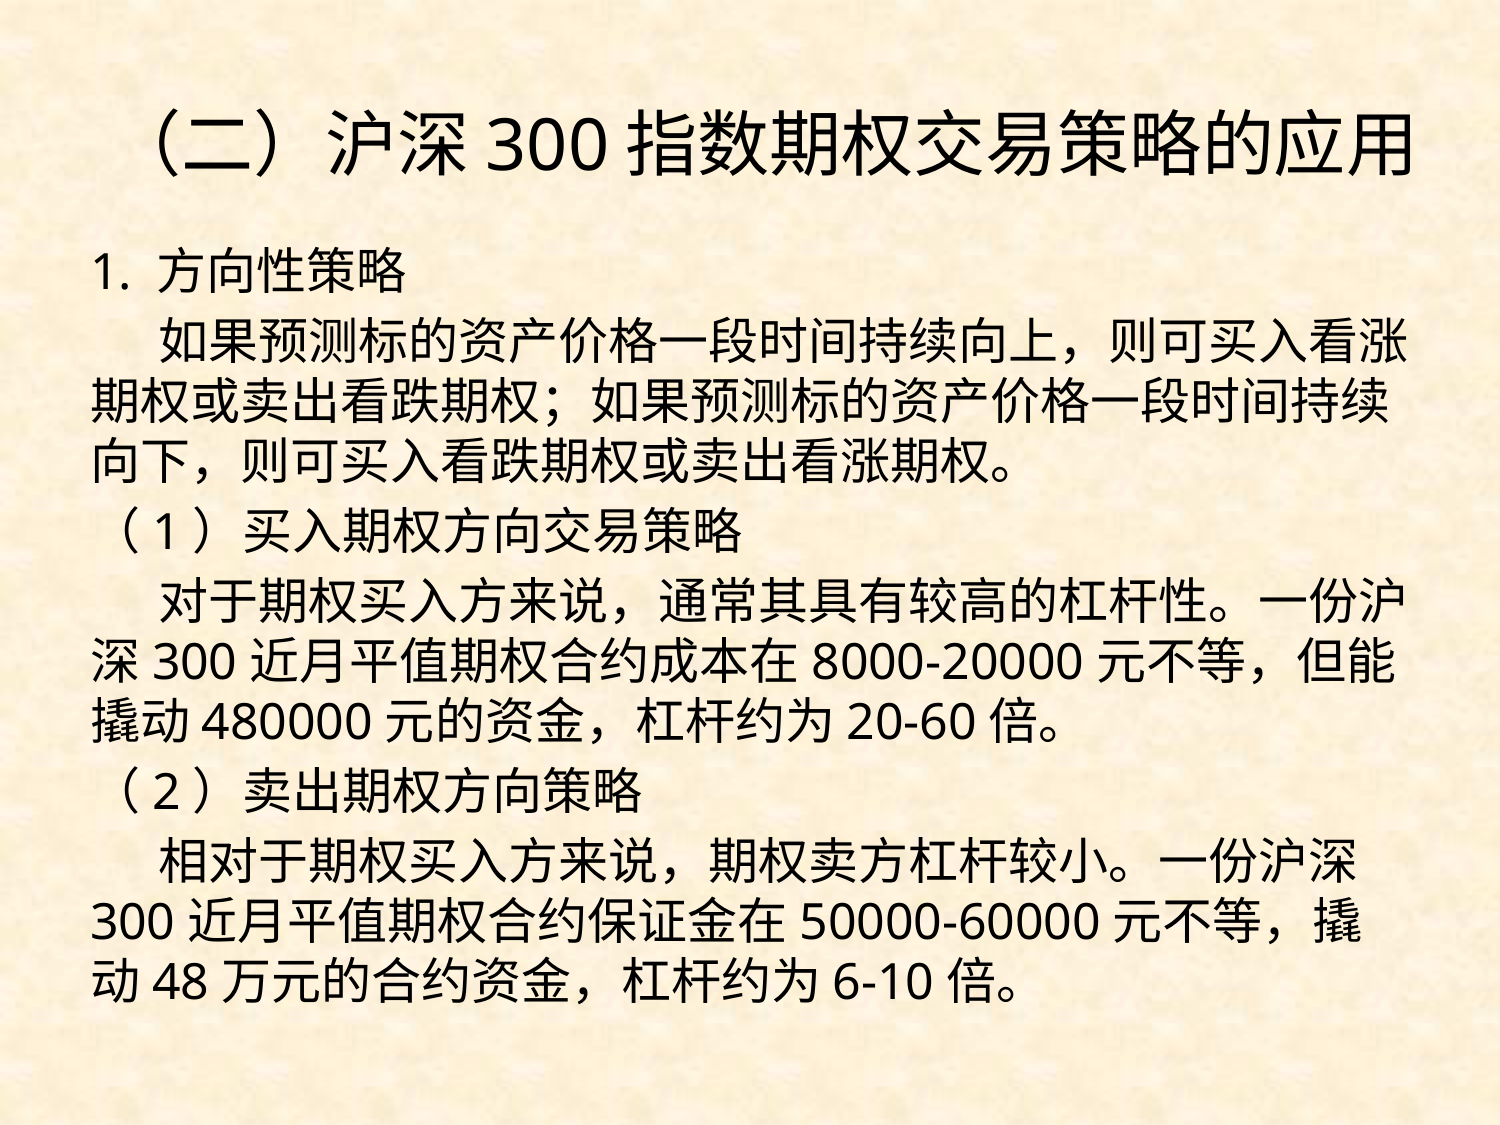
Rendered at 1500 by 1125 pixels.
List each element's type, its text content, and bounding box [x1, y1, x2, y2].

title （二）沪深300指数期权交易策略的应用 [88, 90, 1439, 194]
list 1. 方向性策略 如果预测标的资产价格一段时间持续向上，则可买入看涨期权或卖出看跌期权；如果预测标的资产价格一段时间持续向下，则可买入看跌期权或卖出看涨期权。 （1）买入期权方向交易策略 对于期权买入方来说，通常其具有较高的杠杆性。一份沪深300近月平值期权合约成本在8000-20000元不等，但能撬动480000元的资金，杠杆约为20-60倍。 （2）卖出期权方向策略 相对于期权买入方来说，期权卖方杠杆较小。一份沪深300近月平值期权合约保证金在50000-60000元不等，撬动48万元的合约资金，杠杆约为6-10倍。 [75, 231, 1425, 1071]
picture [0, 0, 1500, 1125]
